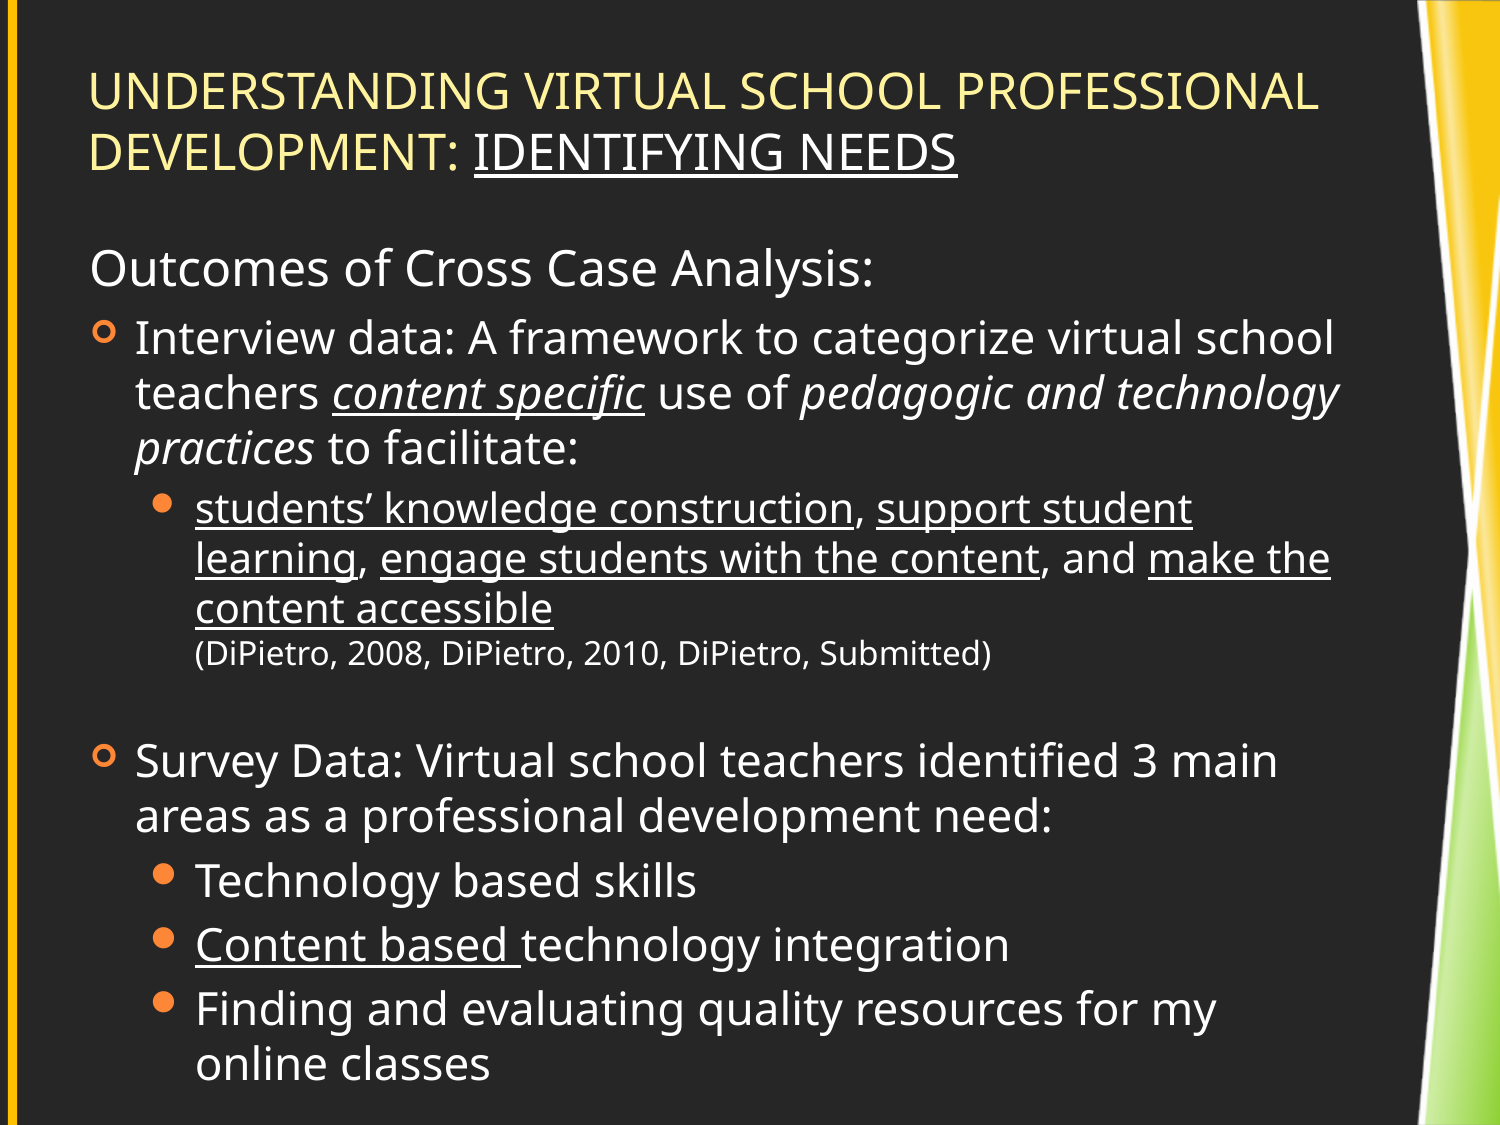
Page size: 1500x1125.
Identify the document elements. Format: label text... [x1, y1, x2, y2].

picture [1418, 1, 1500, 1124]
title Understanding Virtual School Professional development: Identifying Needs [73, 0, 1388, 188]
list Outcomes of Cross Case Analysis: Interview data: A framework to categorize virtual school teachers content specific use of pedagogic and technology practices to facilitate: students’ knowledge construction, support student learning, engage students with the content, and make the content accessible (DiPietro, 2008, DiPietro, 2010, DiPietro, Submitted) Survey Data: Virtual school teachers identified 3 main areas as a professional development need: Technology based skills Content based technology integration Finding and evaluating quality resources for my online classes [75, 228, 1365, 1125]
